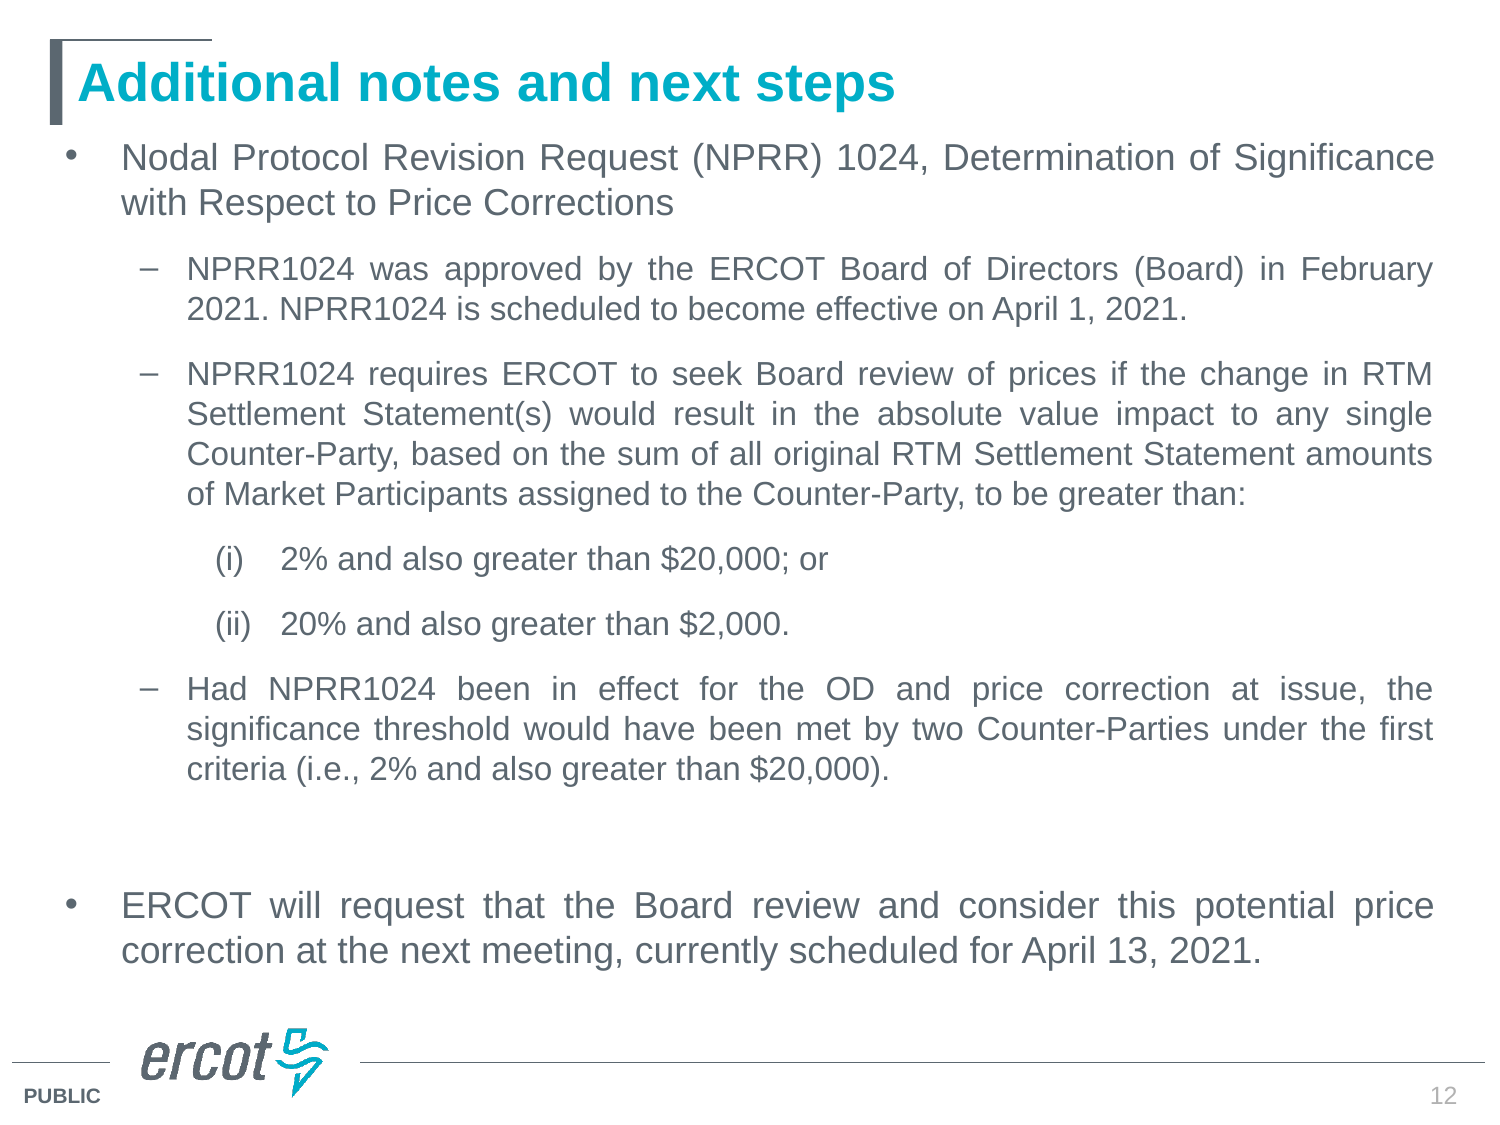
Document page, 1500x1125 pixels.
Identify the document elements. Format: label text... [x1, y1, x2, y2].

picture [137, 1025, 332, 1100]
list Nodal Protocol Revision Request (NPRR) 1024, Determination of Significance with Respect to Price Corrections NPRR1024 was approved by the ERCOT Board of Directors (Board) in February 2021. NPRR1024 is scheduled to become effective on April 1, 2021. NPRR1024 requires ERCOT to seek Board review of prices if the change in RTM Settlement Statement(s) would result in the absolute value impact to any single Counter-Party, based on the sum of all original RTM Settlement Statement amounts of Market Participants assigned to the Counter-Party, to be greater than: 2% and also greater than $20,000; or 20% and also greater than $2,000. Had NPRR1024 been in effect for the OD and price correction at issue, the significance threshold would have been met by two Counter-Parties under the first criteria (i.e., 2% and also greater than $20,000). ERCOT will request that the Board review and consider this potential price correction at the next meeting, currently scheduled for April 13, 2021. [50, 125, 1450, 1025]
slide_number 12 [1400, 1076, 1488, 1113]
title Additional notes and next steps [62, 39, 1450, 125]
